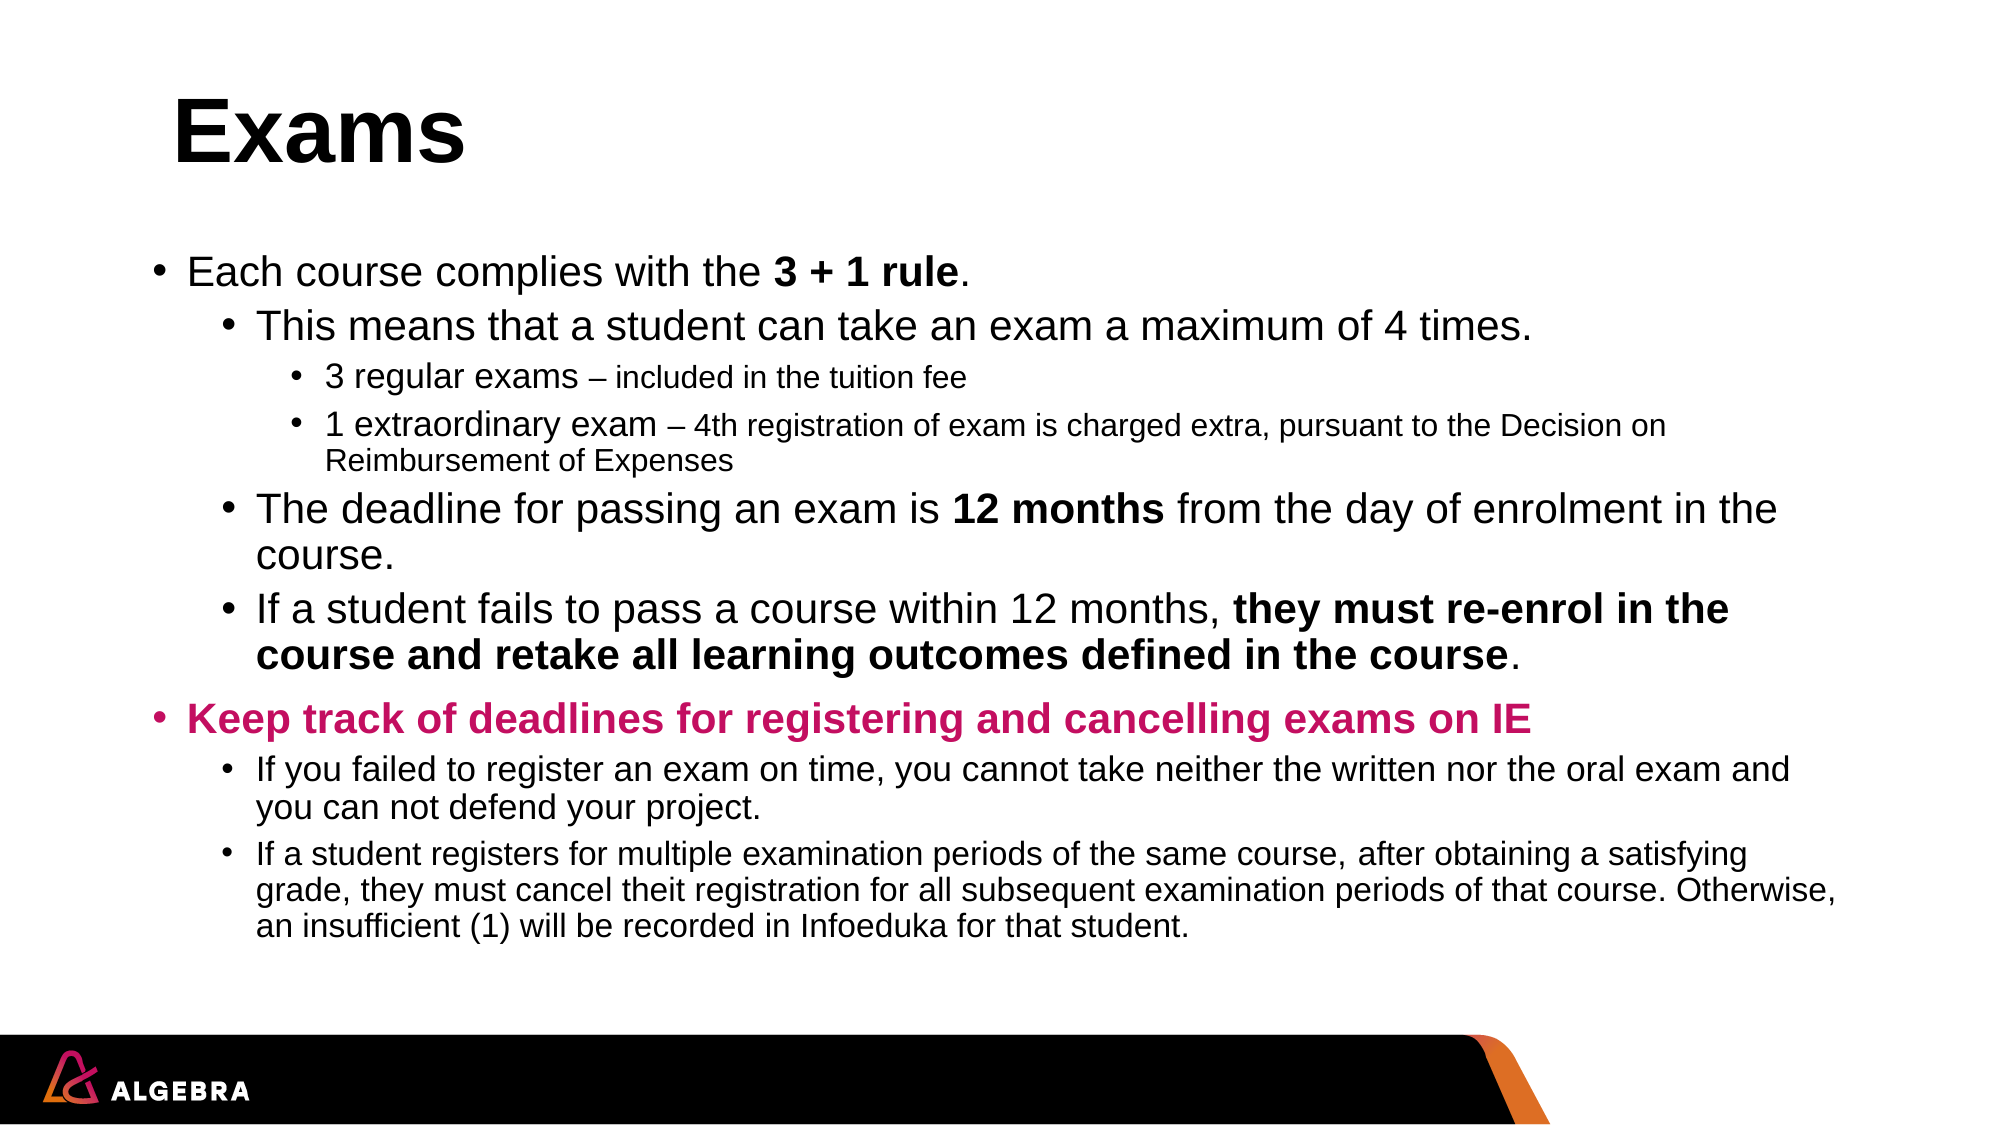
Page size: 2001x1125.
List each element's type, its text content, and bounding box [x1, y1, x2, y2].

list Each course complies with the 3 + 1 rule. This means that a student can take an exam a maximum of 4 times. 3 regular exams – included in the tuition fee 1 extraordinary exam – 4th registration of exam is charged extra, pursuant to the Decision on Reimbursement of Expenses The deadline for passing an exam is 12 months from the day of enrolment in the course. If a student fails to pass a course within 12 months, they must re-enrol in the course and retake all learning outcomes defined in the course. Keep track of deadlines for registering and cancelling exams on IE If you failed to register an exam on time, you cannot take neither the written nor the oral exam and you can not defend your project. If a student registers for multiple examination periods of the same course, after obtaining a satisfying grade, they must cancel theit registration for all subsequent examination periods of that course. Otherwise, an insufficient (1) will be recorded in Infoeduka for that student. [137, 241, 1863, 956]
title Exams [157, 24, 1883, 242]
picture [0, 1034, 1733, 1125]
